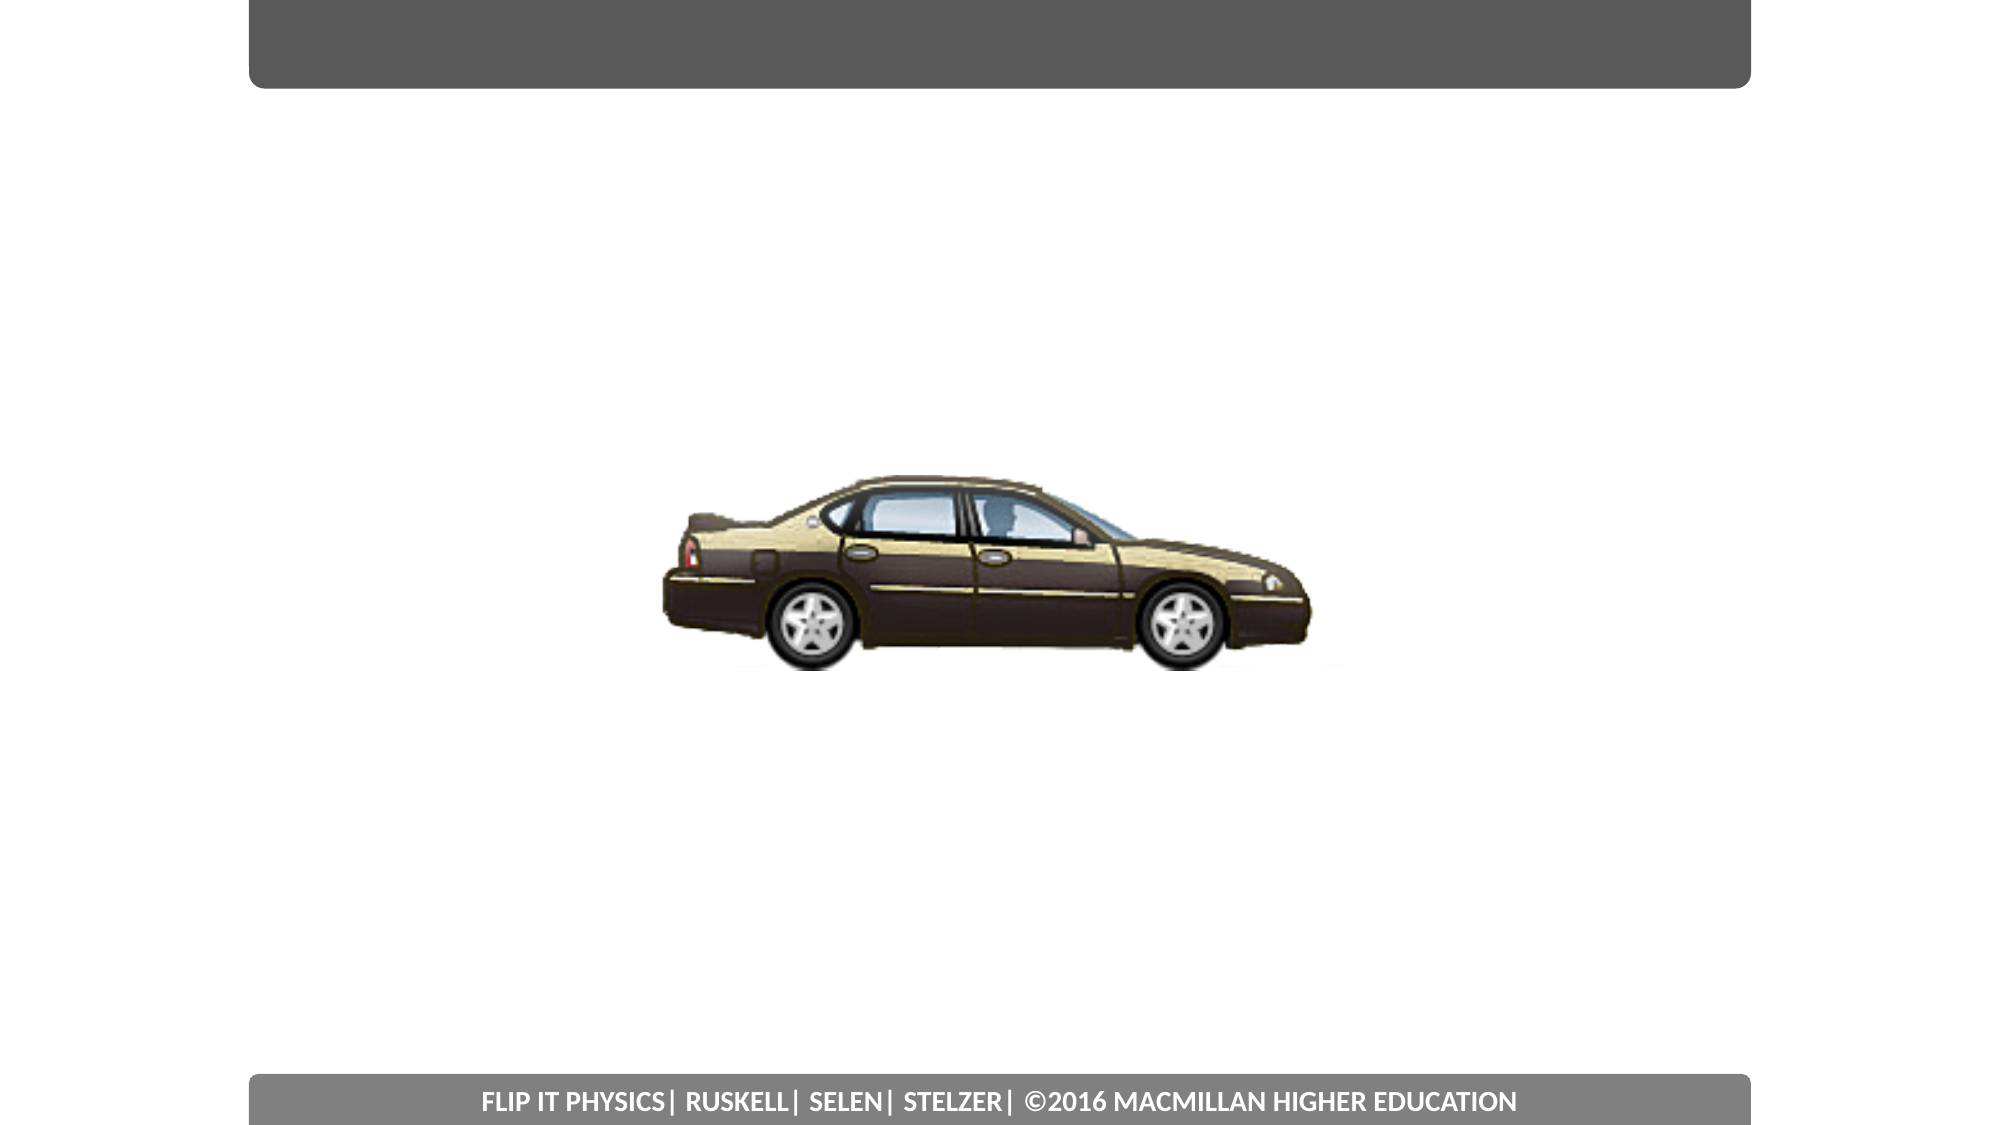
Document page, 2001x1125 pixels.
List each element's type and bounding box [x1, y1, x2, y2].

text_box [248, 0, 1752, 89]
text_box [249, 1074, 1750, 1125]
picture [658, 475, 1342, 671]
